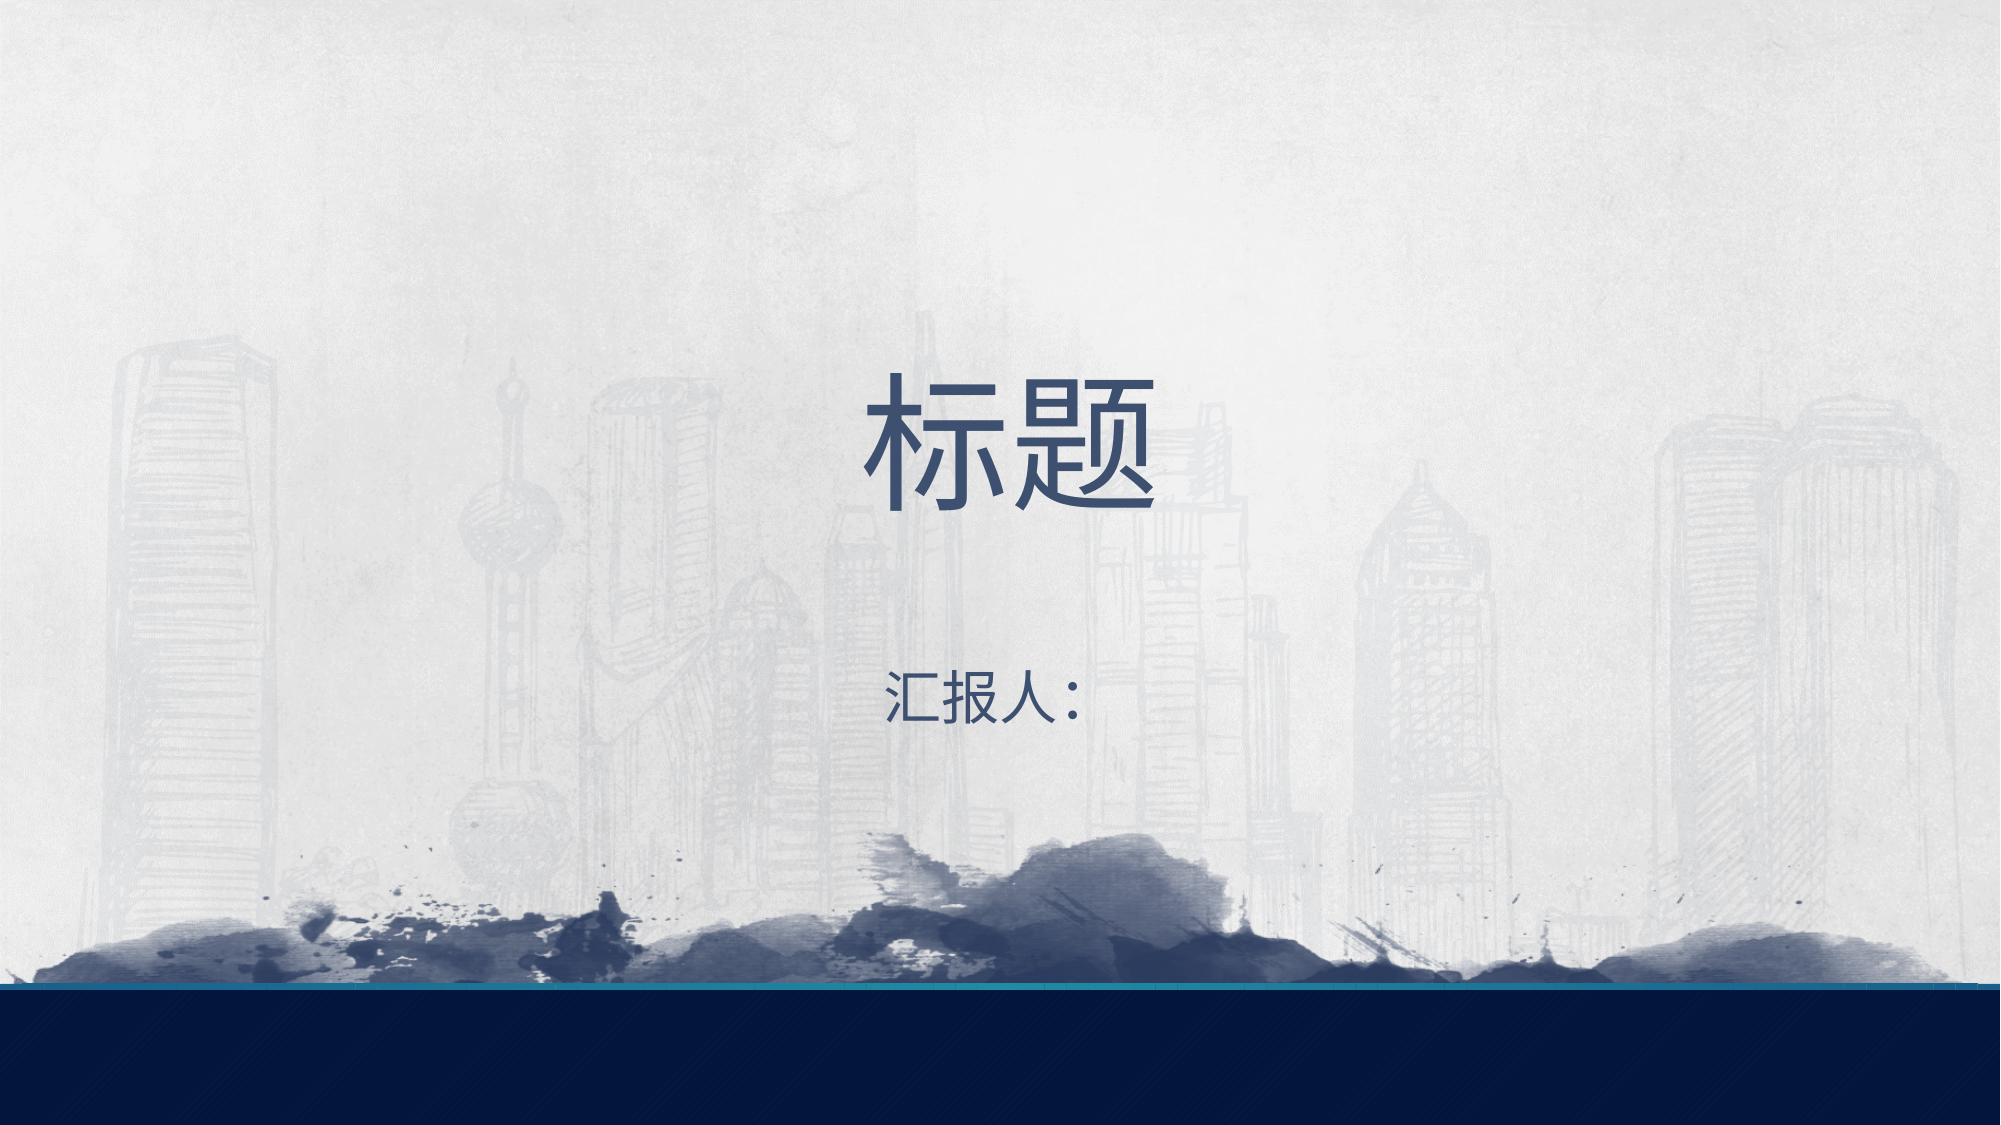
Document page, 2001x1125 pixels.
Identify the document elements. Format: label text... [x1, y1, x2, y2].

picture [5, 760, 1993, 983]
text_box 标题 [845, 342, 1175, 537]
text_box 汇报人： [868, 653, 1132, 739]
